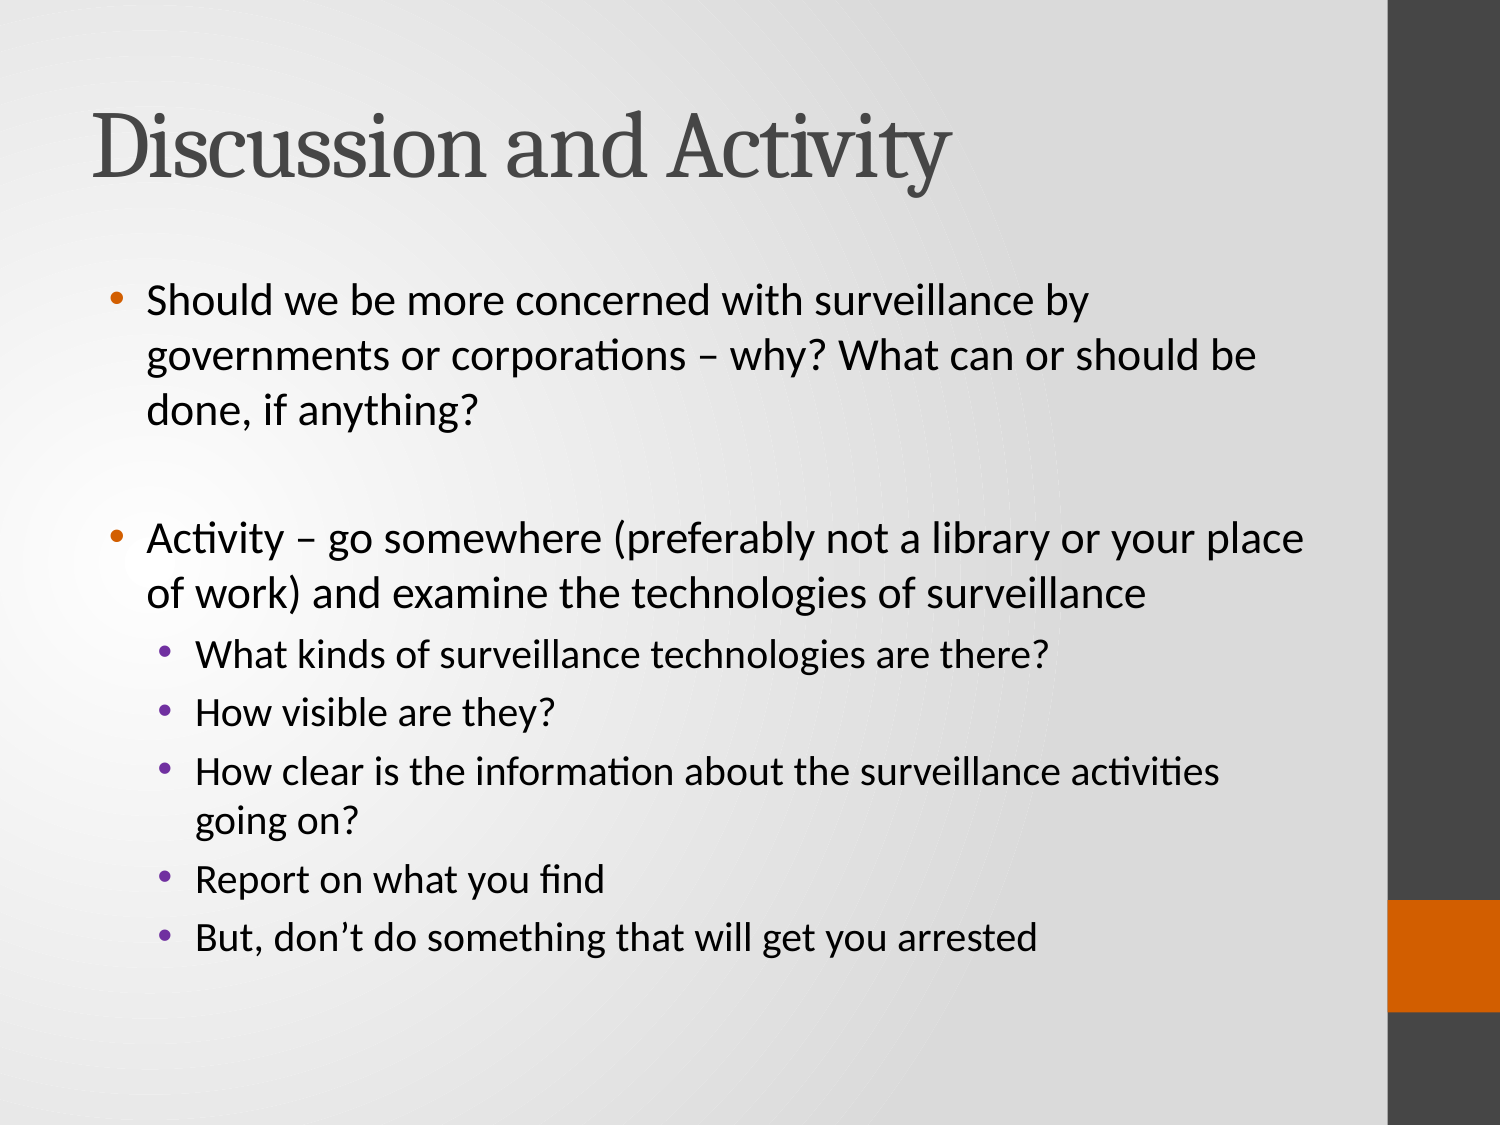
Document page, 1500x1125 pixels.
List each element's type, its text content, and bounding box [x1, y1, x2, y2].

list Should we be more concerned with surveillance by governments or corporations – why? What can or should be done, if anything? Activity – go somewhere (preferably not a library or your place of work) and examine the technologies of surveillance What kinds of surveillance technologies are there? How visible are they? How clear is the information about the surveillance activities going on? Report on what you find But, don’t do something that will get you arrested [75, 262, 1325, 1050]
title Discussion and Activity [75, 45, 1325, 233]
